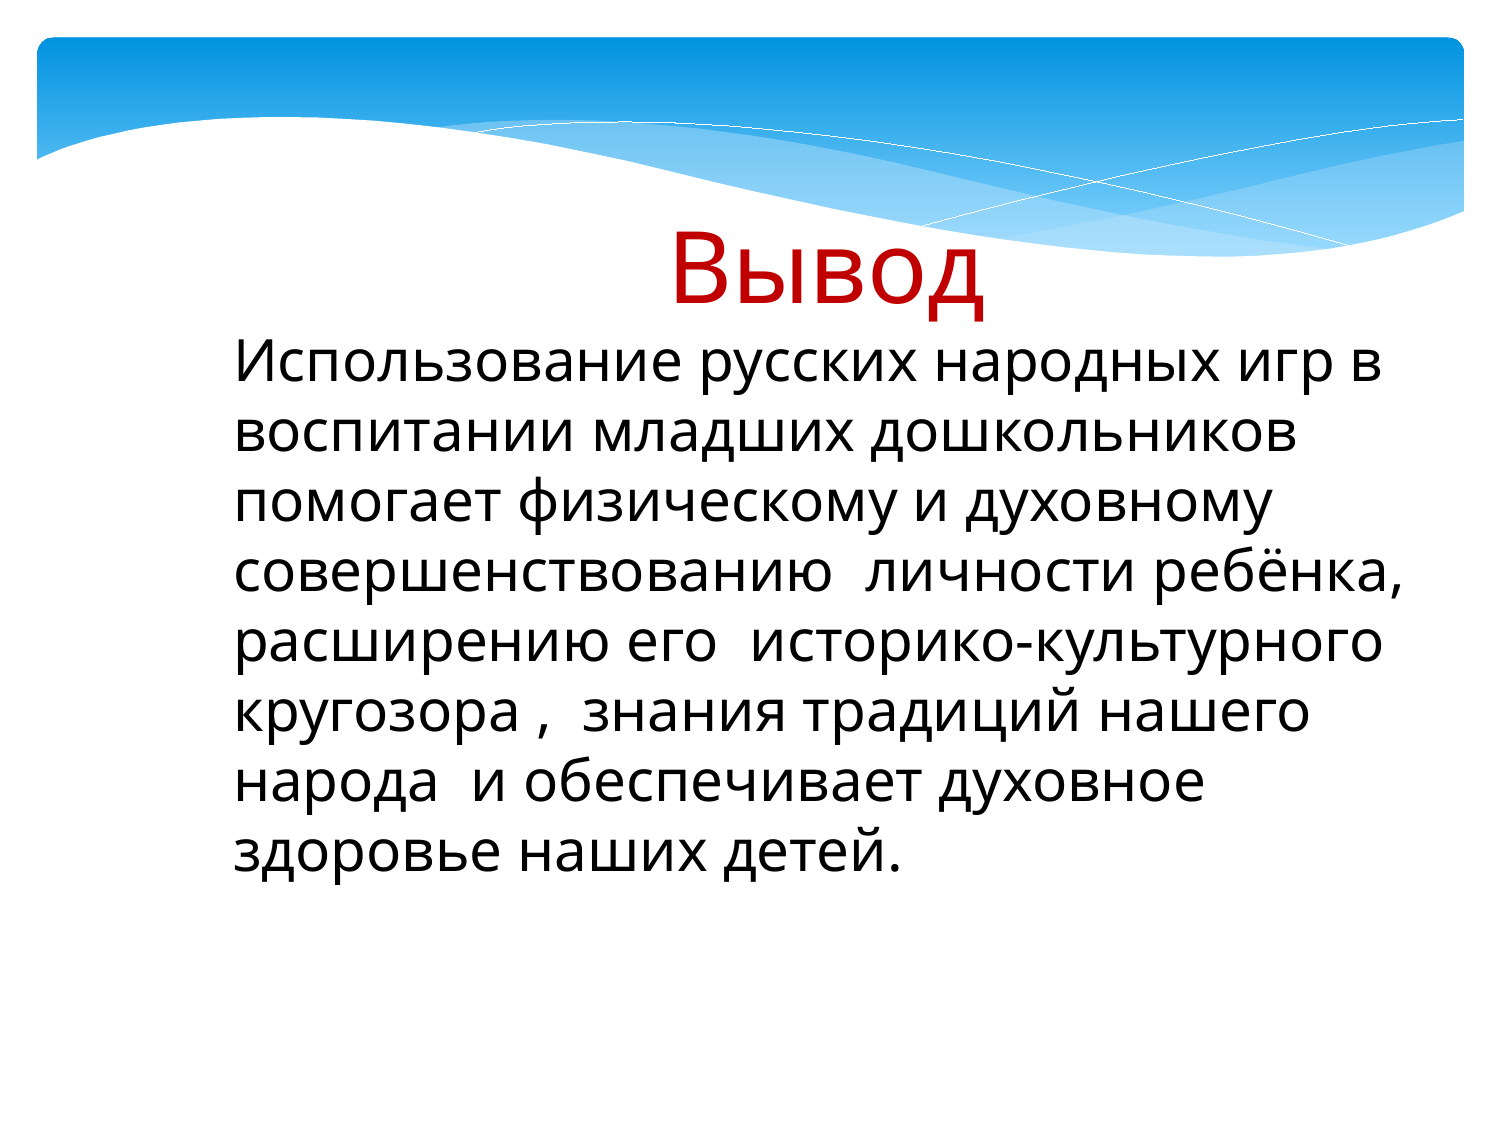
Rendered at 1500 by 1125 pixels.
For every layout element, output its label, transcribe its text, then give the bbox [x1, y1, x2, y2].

text_box Вывод Использование русских народных игр в воспитании младших дошкольников помогает физическому и духовному совершенствованию личности ребёнка, расширению его историко-культурного кругозора , знания традиций нашего народа и обеспечивает духовное здоровье наших детей. [218, 196, 1435, 891]
